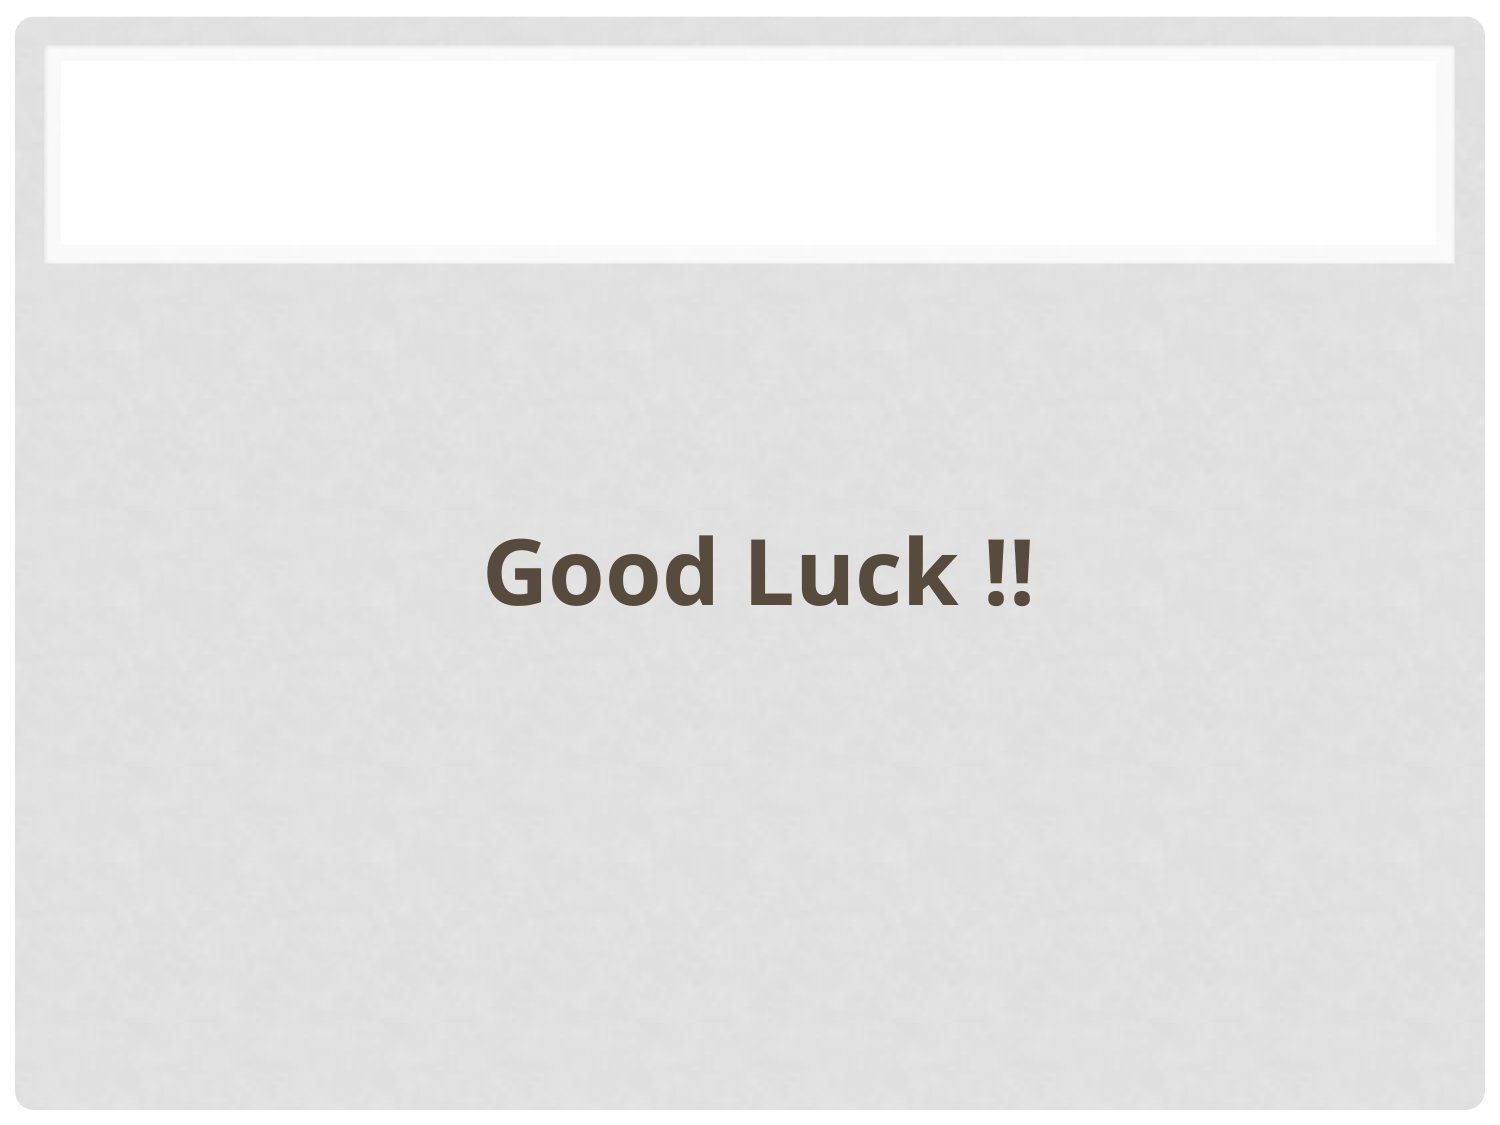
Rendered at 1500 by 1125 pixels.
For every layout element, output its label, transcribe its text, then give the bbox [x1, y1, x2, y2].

list Good Luck !! [75, 287, 1425, 1005]
